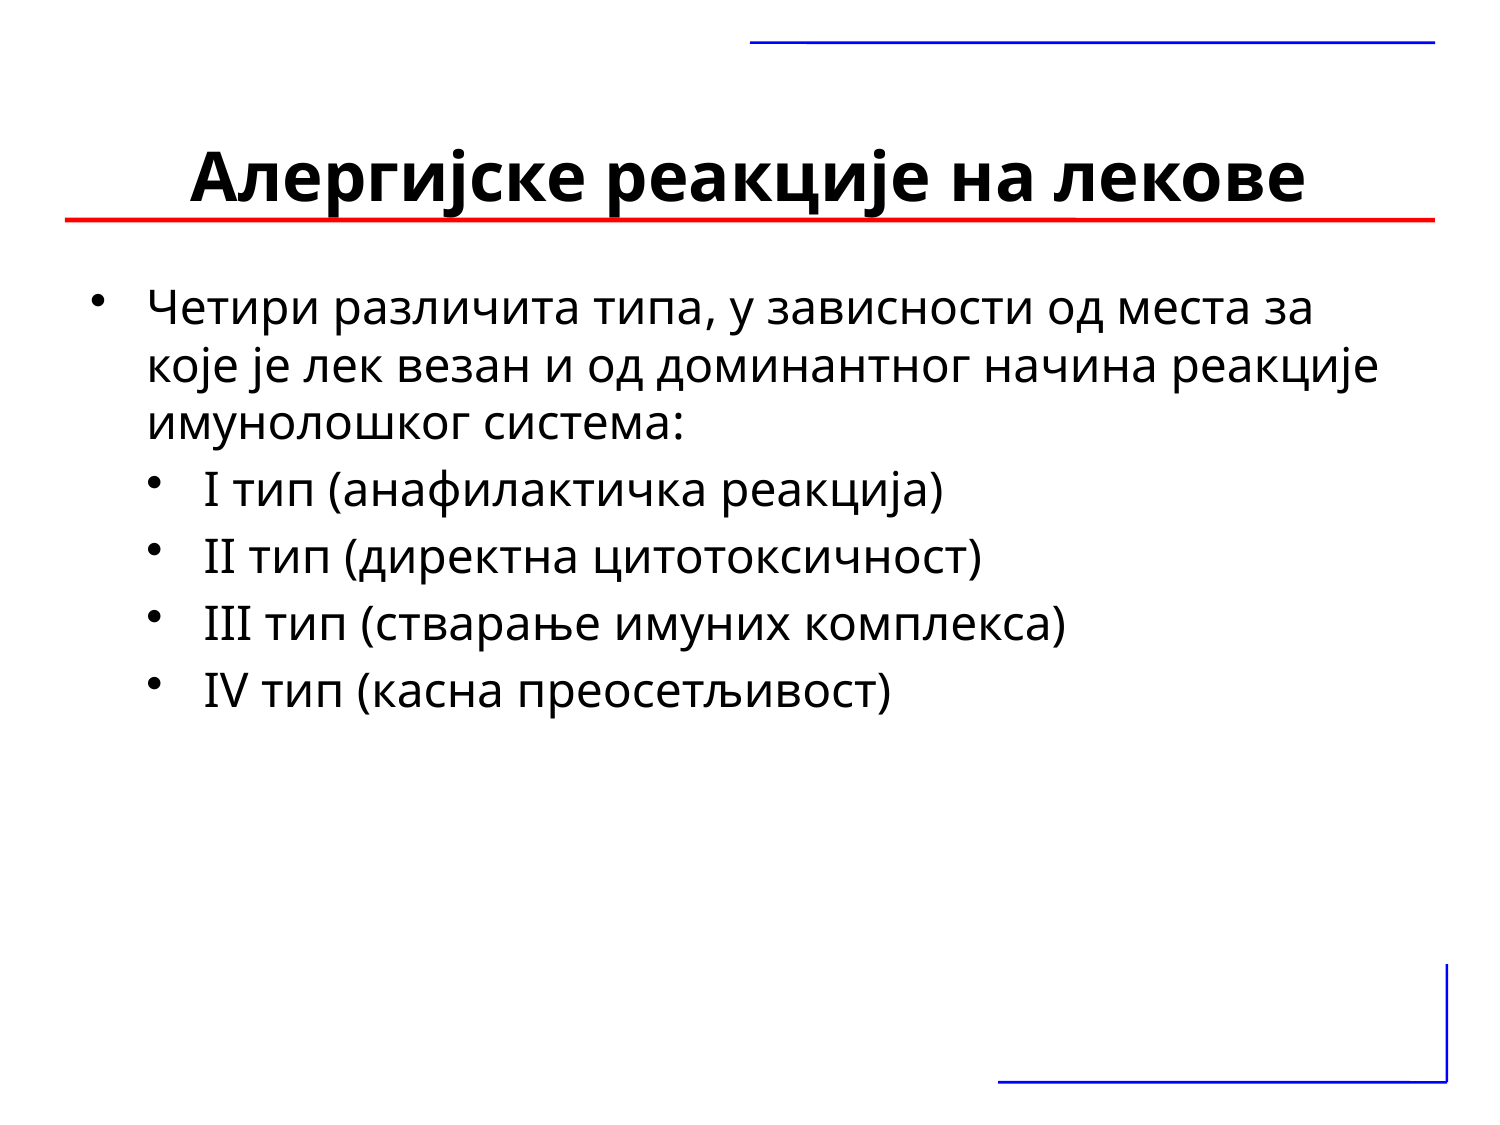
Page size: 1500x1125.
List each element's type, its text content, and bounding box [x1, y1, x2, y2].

title Aлергијске реакције на лекове [74, 46, 1424, 223]
list Четири различита типа, у зависности од места за које је лек везан и од доминантног начина реакције имунолошког система: I тип (анафилактичка реакција) II тип (директна цитотоксичност) III тип (стварање имуних комплекса) IV тип (касна преосетљивост) [74, 269, 1426, 1055]
